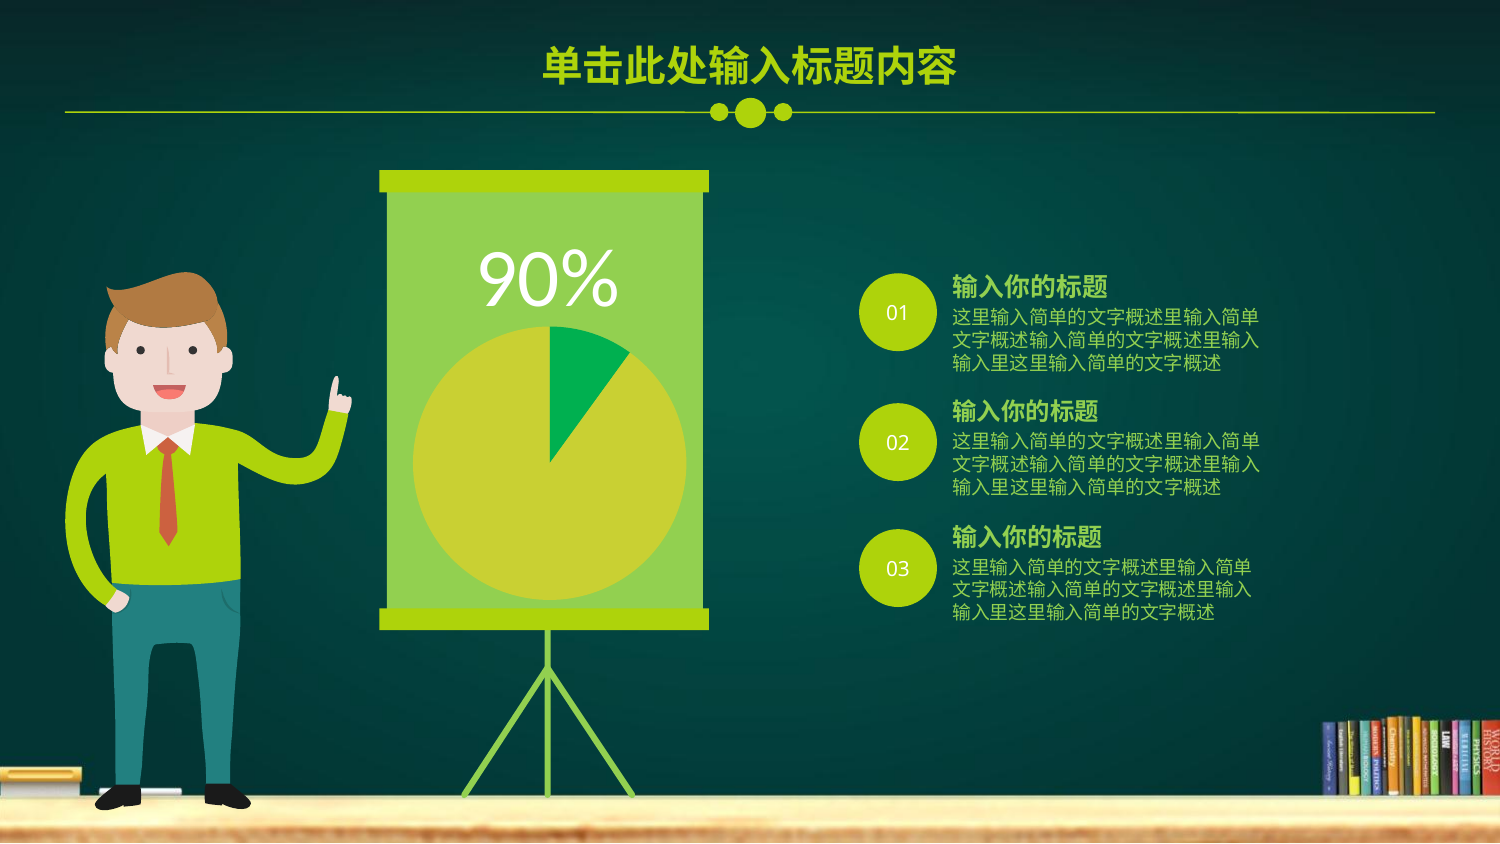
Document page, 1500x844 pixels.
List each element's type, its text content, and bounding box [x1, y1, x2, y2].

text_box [63, 261, 356, 815]
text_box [379, 614, 710, 799]
chart [335, 320, 764, 606]
picture [0, 0, 1500, 844]
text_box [858, 264, 1275, 382]
text_box 单击此处输入标题内容 [526, 32, 974, 97]
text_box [858, 516, 1278, 634]
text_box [379, 169, 710, 319]
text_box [858, 390, 1275, 508]
